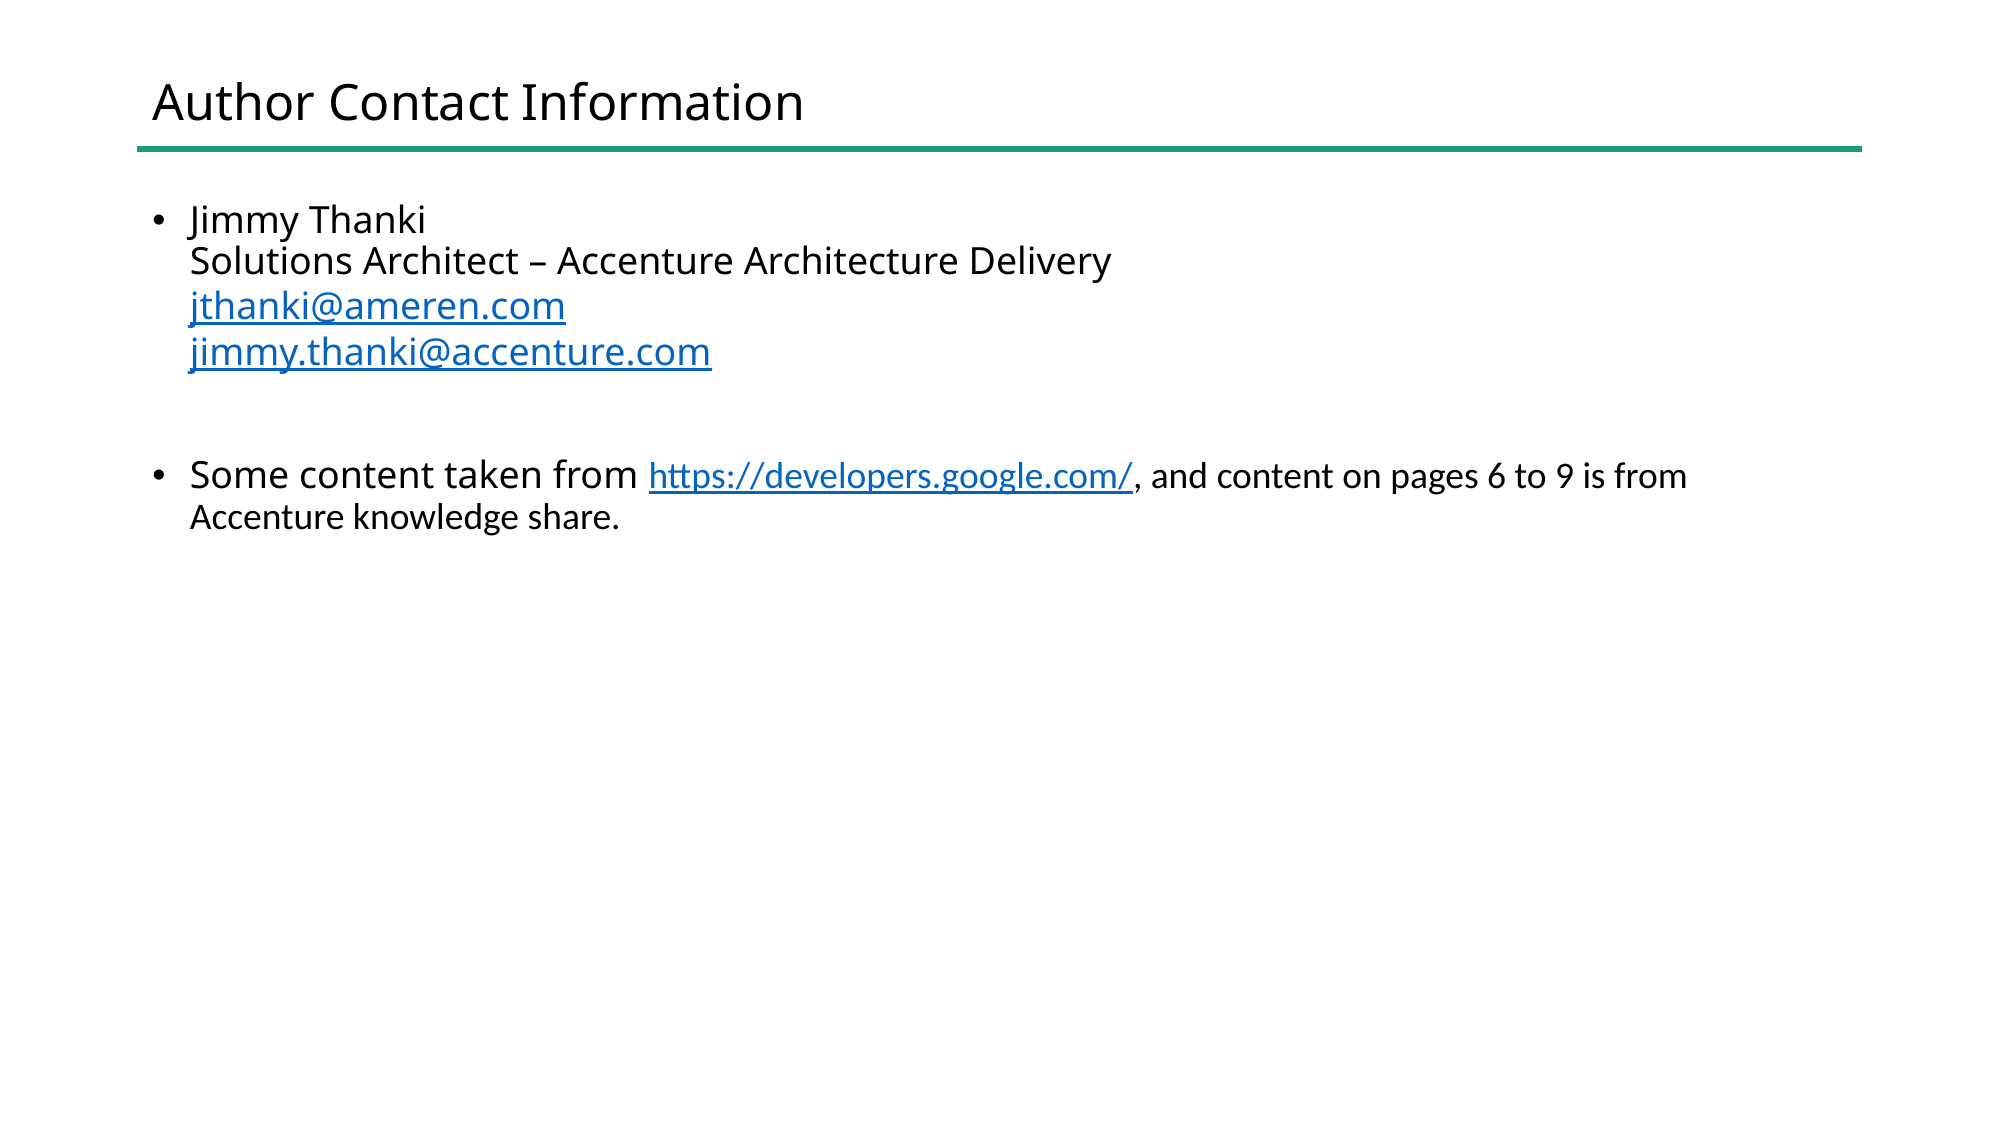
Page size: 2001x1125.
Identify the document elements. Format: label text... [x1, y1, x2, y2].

list Jimmy Thanki Solutions Architect – Accenture Architecture Delivery jthanki@ameren.com jimmy.thanki@accenture.com Some content taken from https://developers.google.com/, and content on pages 6 to 9 is from Accenture knowledge share. [137, 194, 1863, 908]
title Author Contact Information [137, 59, 1863, 148]
